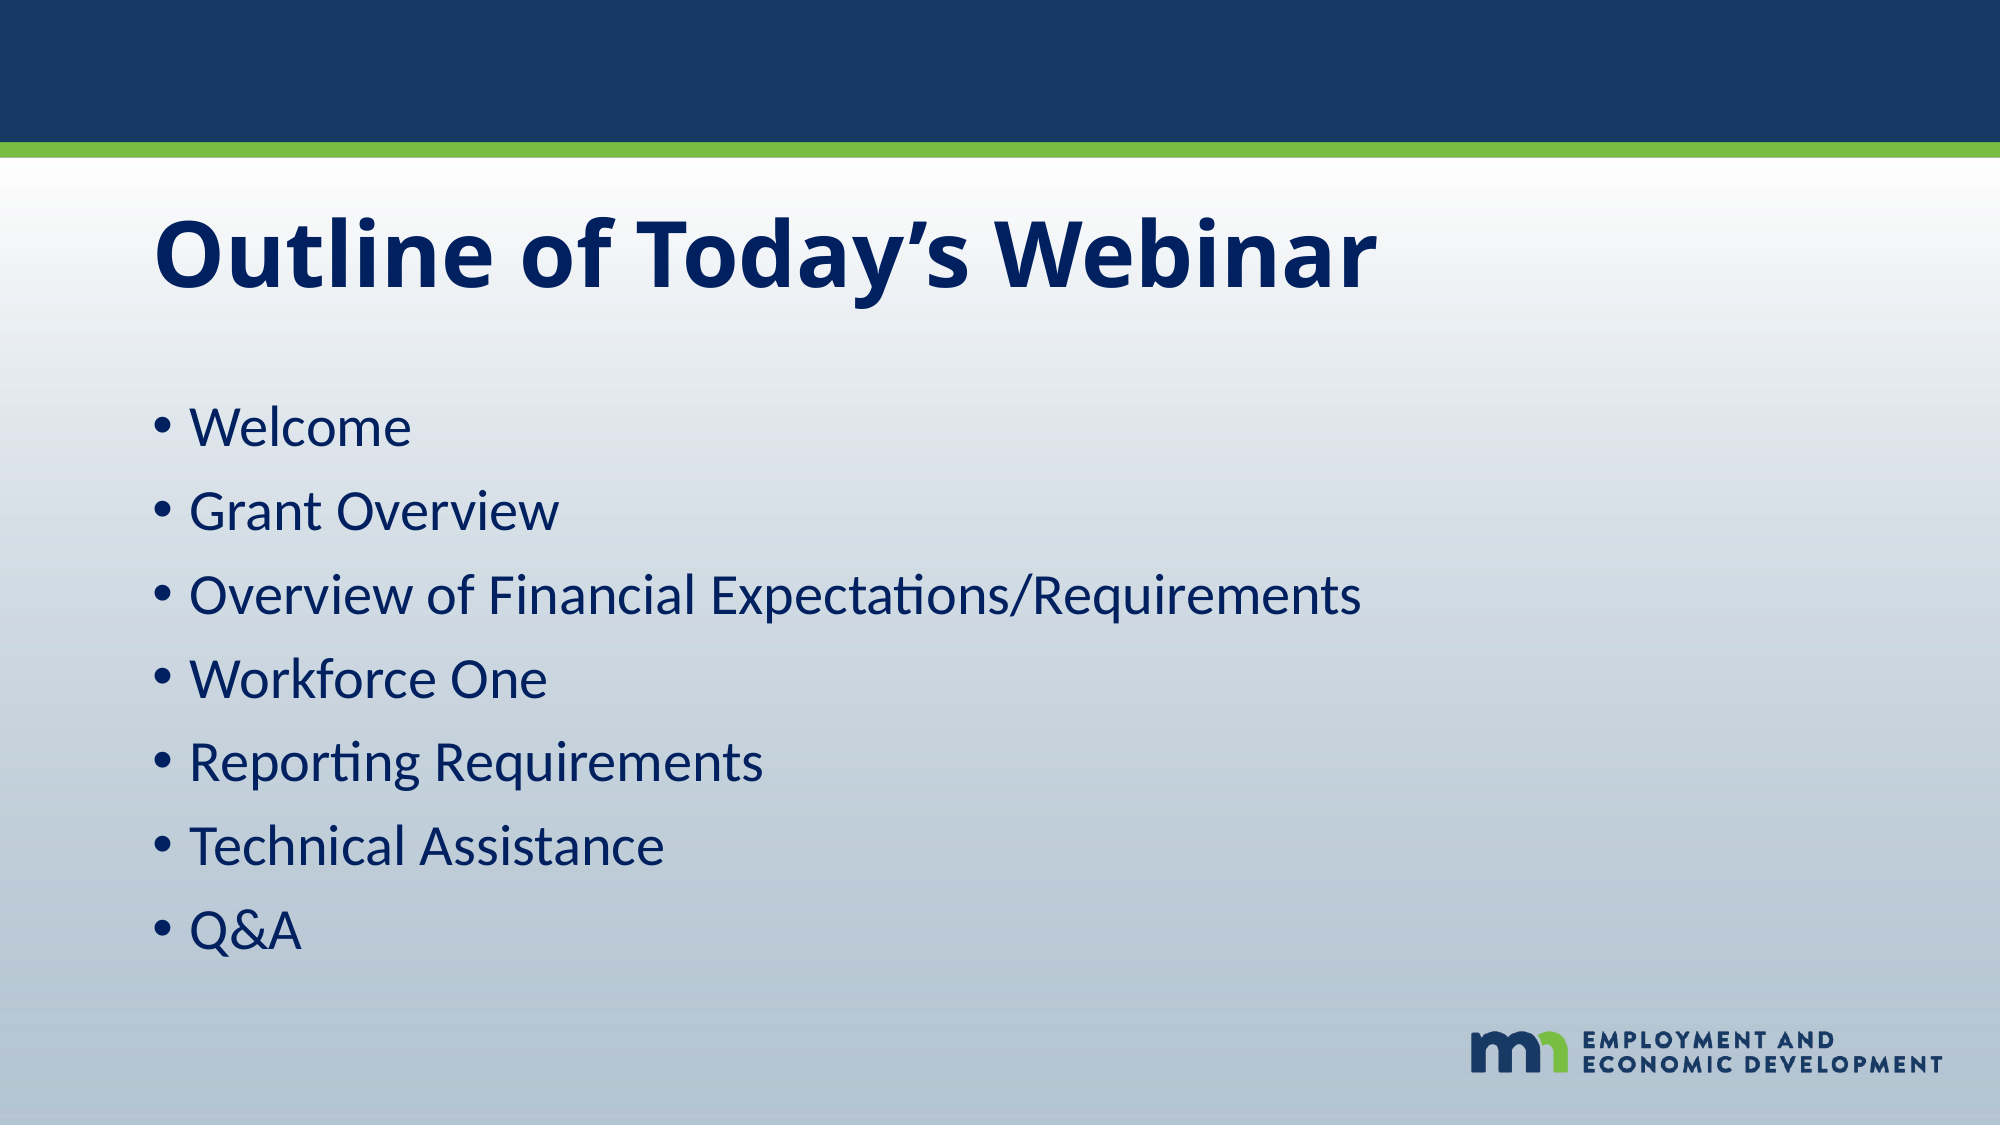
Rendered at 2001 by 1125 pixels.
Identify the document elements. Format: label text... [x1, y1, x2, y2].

picture [0, 0, 2000, 1125]
list Welcome Grant Overview Overview of Financial Expectations/Requirements Workforce One Reporting Requirements Technical Assistance Q&A [137, 388, 1863, 1103]
title Outline of Today’s Webinar [137, 149, 1863, 367]
